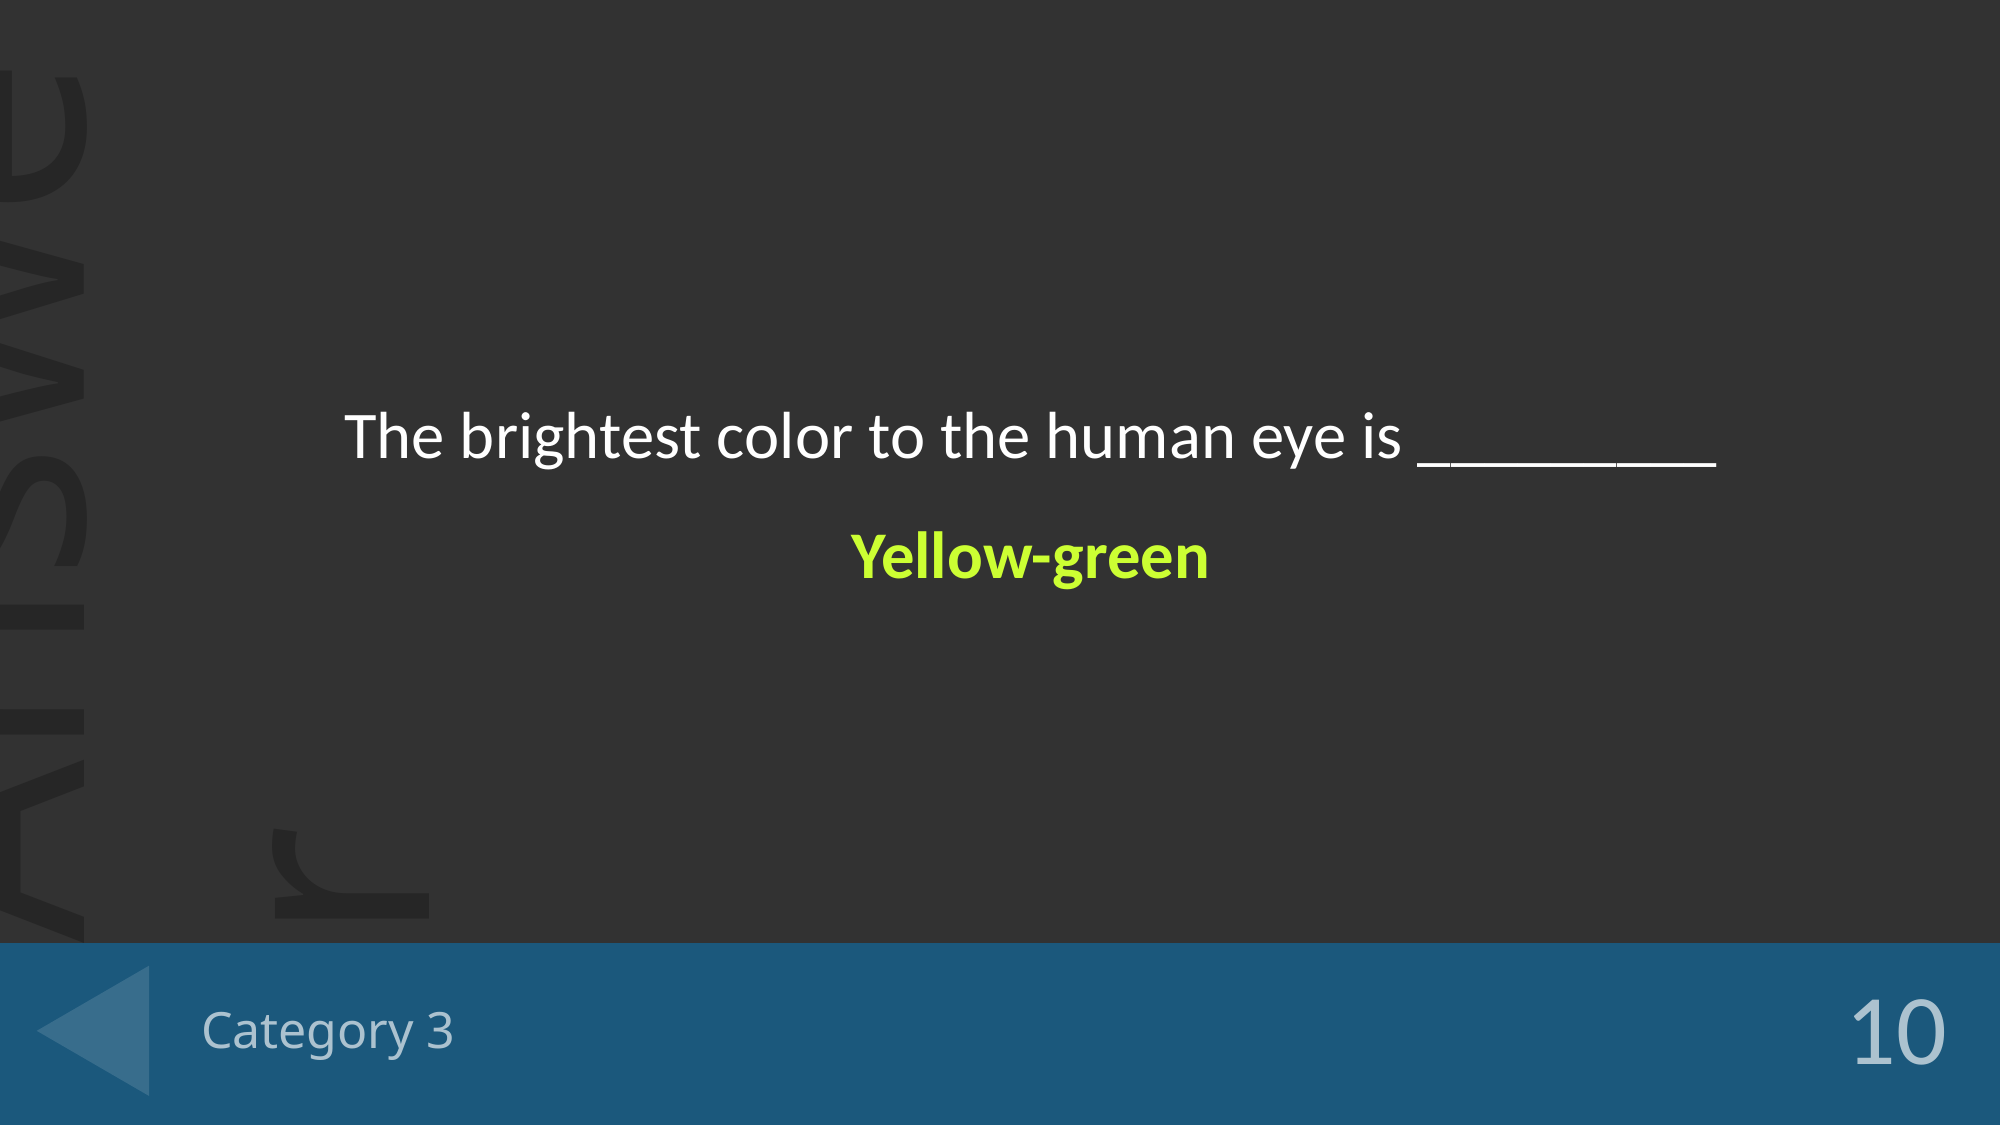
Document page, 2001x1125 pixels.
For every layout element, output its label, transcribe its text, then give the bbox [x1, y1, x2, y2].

list 10 [1494, 967, 1963, 1097]
title Category 3 [185, 967, 1494, 1097]
list The brightest color to the human eye is _________ Yellow-green [302, 307, 1760, 636]
